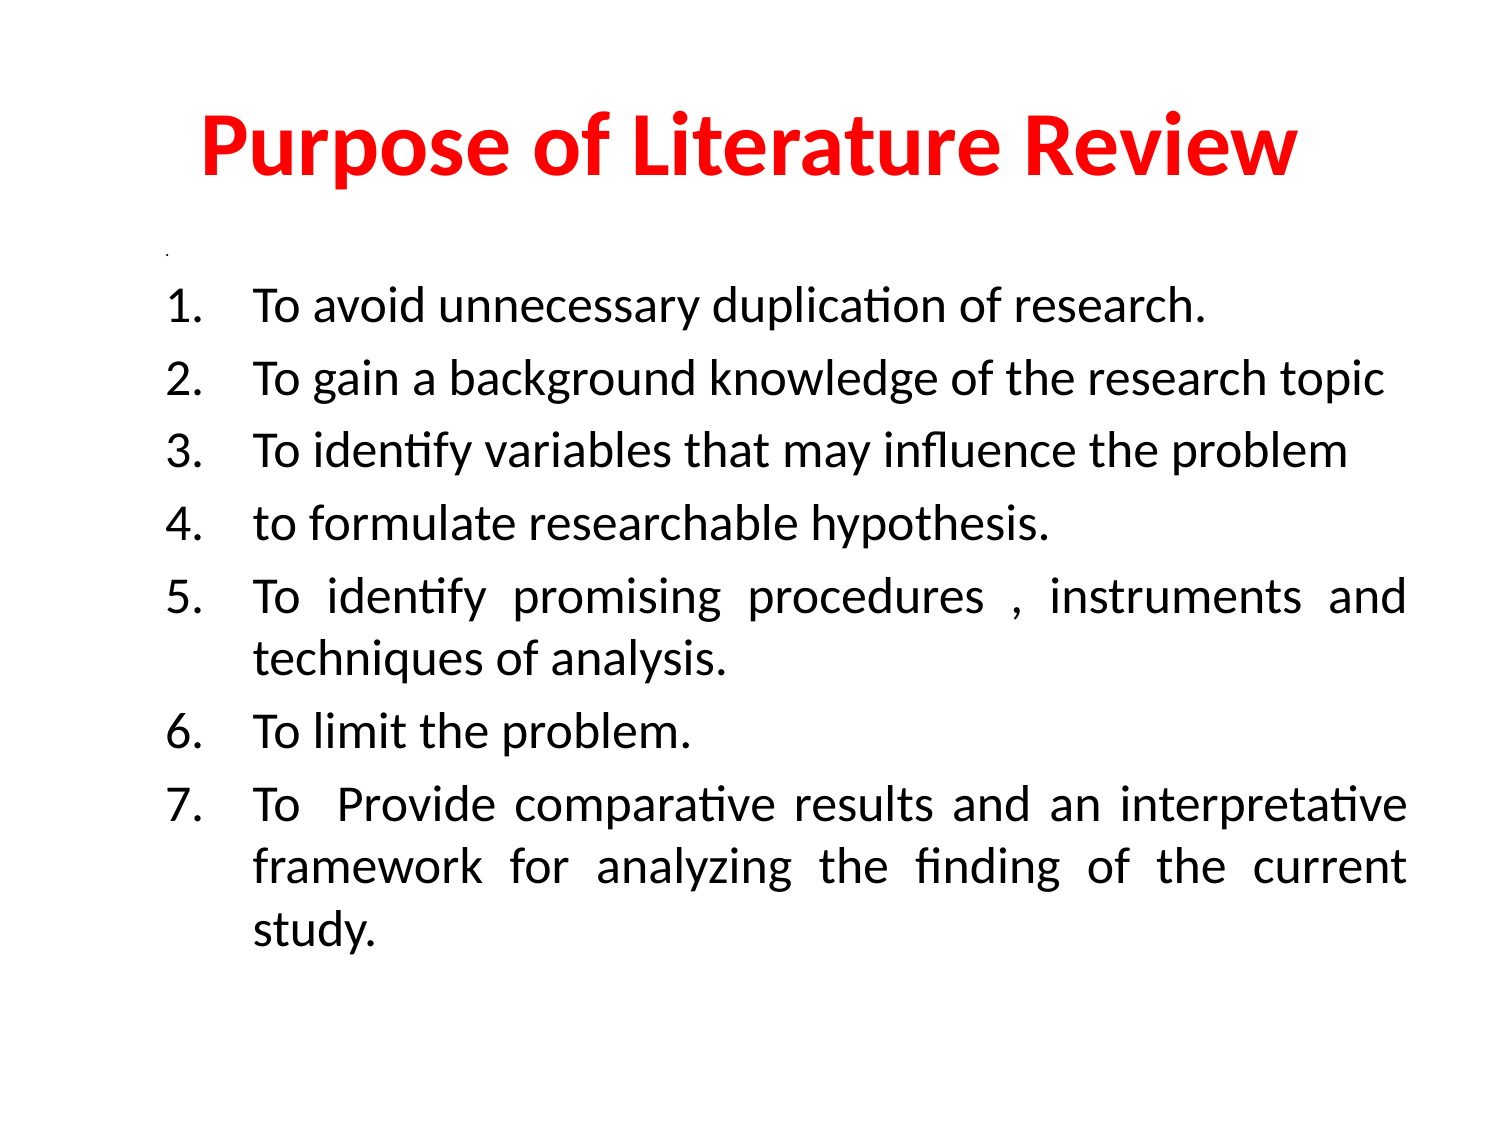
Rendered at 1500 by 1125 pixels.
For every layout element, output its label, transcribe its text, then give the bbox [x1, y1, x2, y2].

list . To avoid unnecessary duplication of research. To gain a background knowledge of the research topic To identify variables that may influence the problem to formulate researchable hypothesis. To identify promising procedures , instruments and techniques of analysis. To limit the problem. To Provide comparative results and an interpretative framework for analyzing the finding of the current study. [150, 231, 1425, 1043]
title Purpose of Literature Review [75, 45, 1425, 233]
